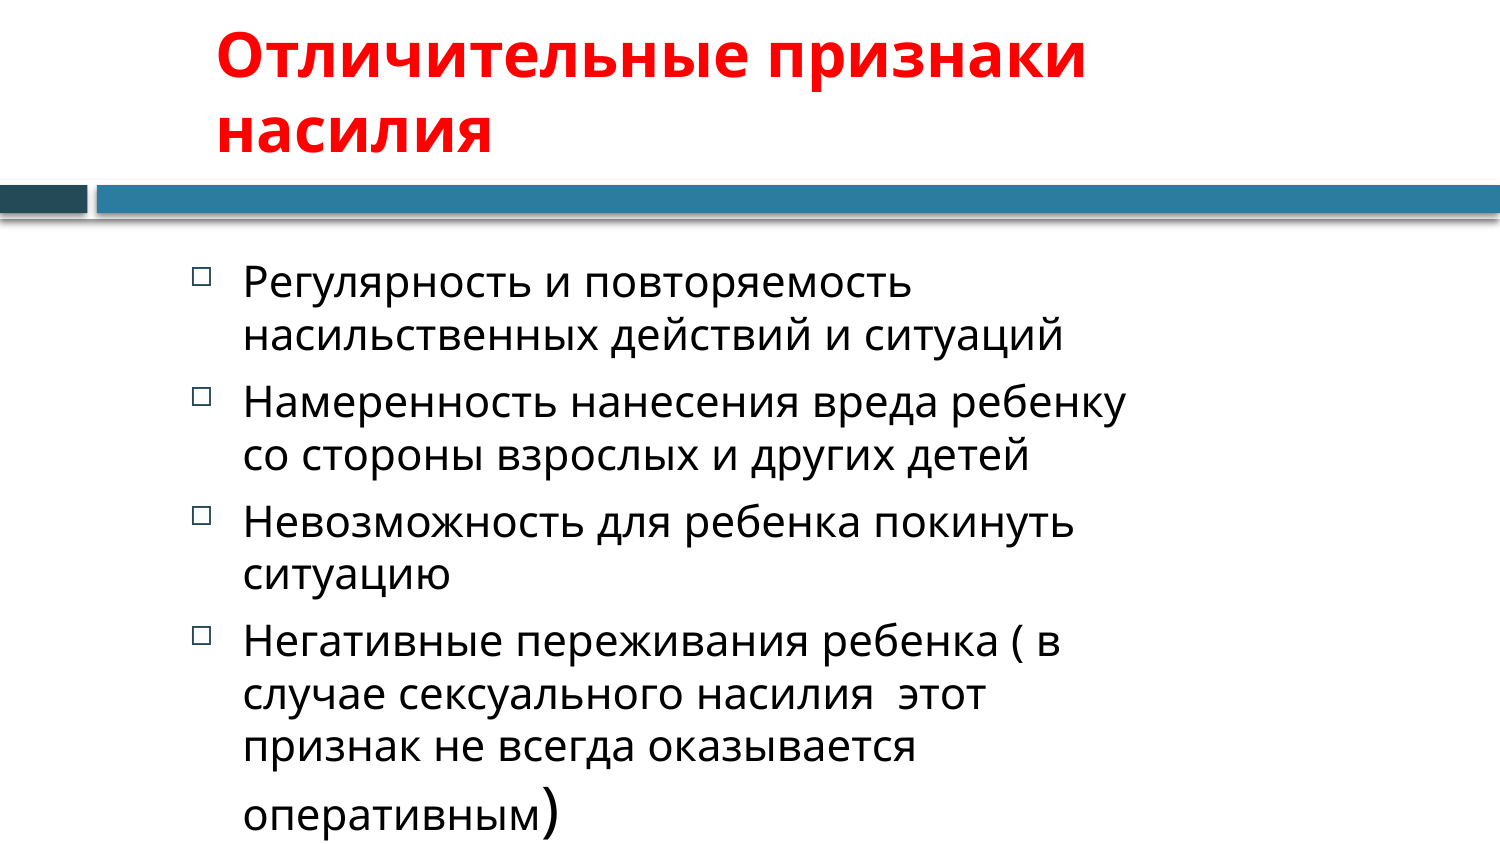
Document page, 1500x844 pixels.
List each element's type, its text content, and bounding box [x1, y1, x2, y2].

list Регулярность и повторяемость насильственных действий и ситуаций Намеренность нанесения вреда ребенку со стороны взрослых и других детей Невозможность для ребенка покинуть ситуацию Негативные переживания ребенка ( в случае сексуального насилия этот признак не всегда оказывается оперативным) [174, 246, 1188, 844]
title Отличительные признаки насилия [200, 32, 1326, 173]
